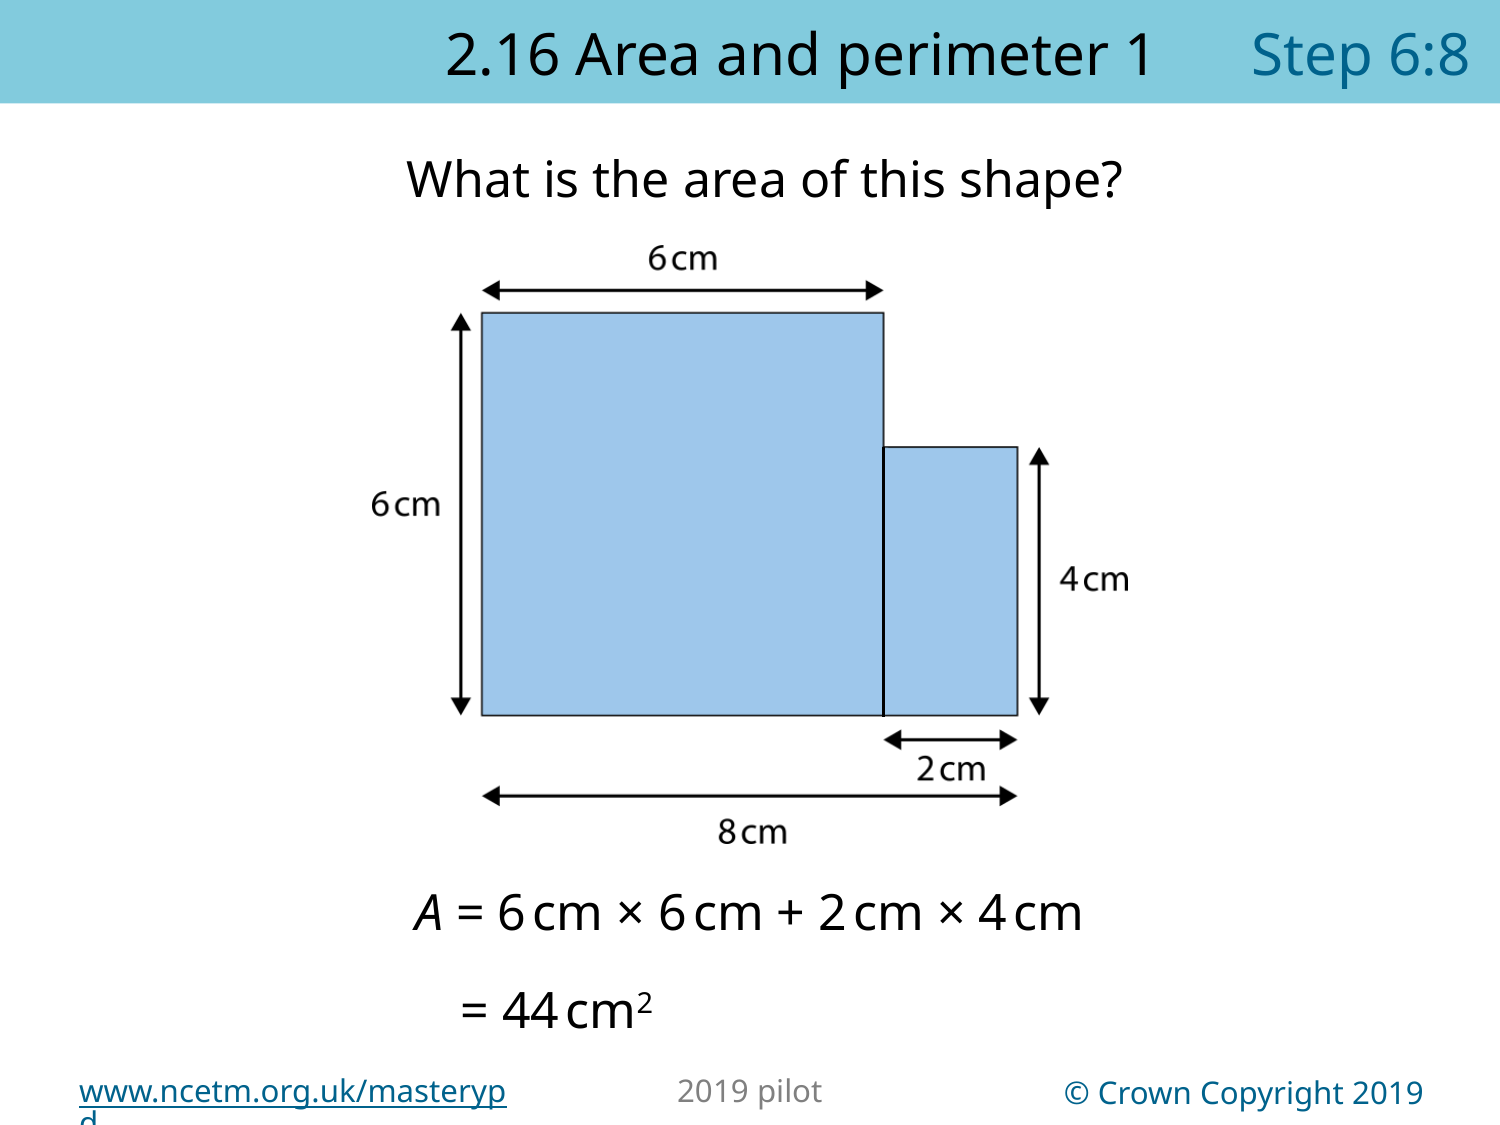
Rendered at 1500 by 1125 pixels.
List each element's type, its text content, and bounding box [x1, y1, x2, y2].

list 2.16 Area and perimeter 1 Step 6:8 [0, 0, 1500, 104]
text_box = 44 cm2 [445, 970, 695, 1046]
text_box What is the area of this shape? [391, 139, 1139, 215]
picture [371, 245, 1129, 844]
text_box A = 6 cm × 6 cm + 2 cm × 4 cm [400, 873, 1100, 949]
